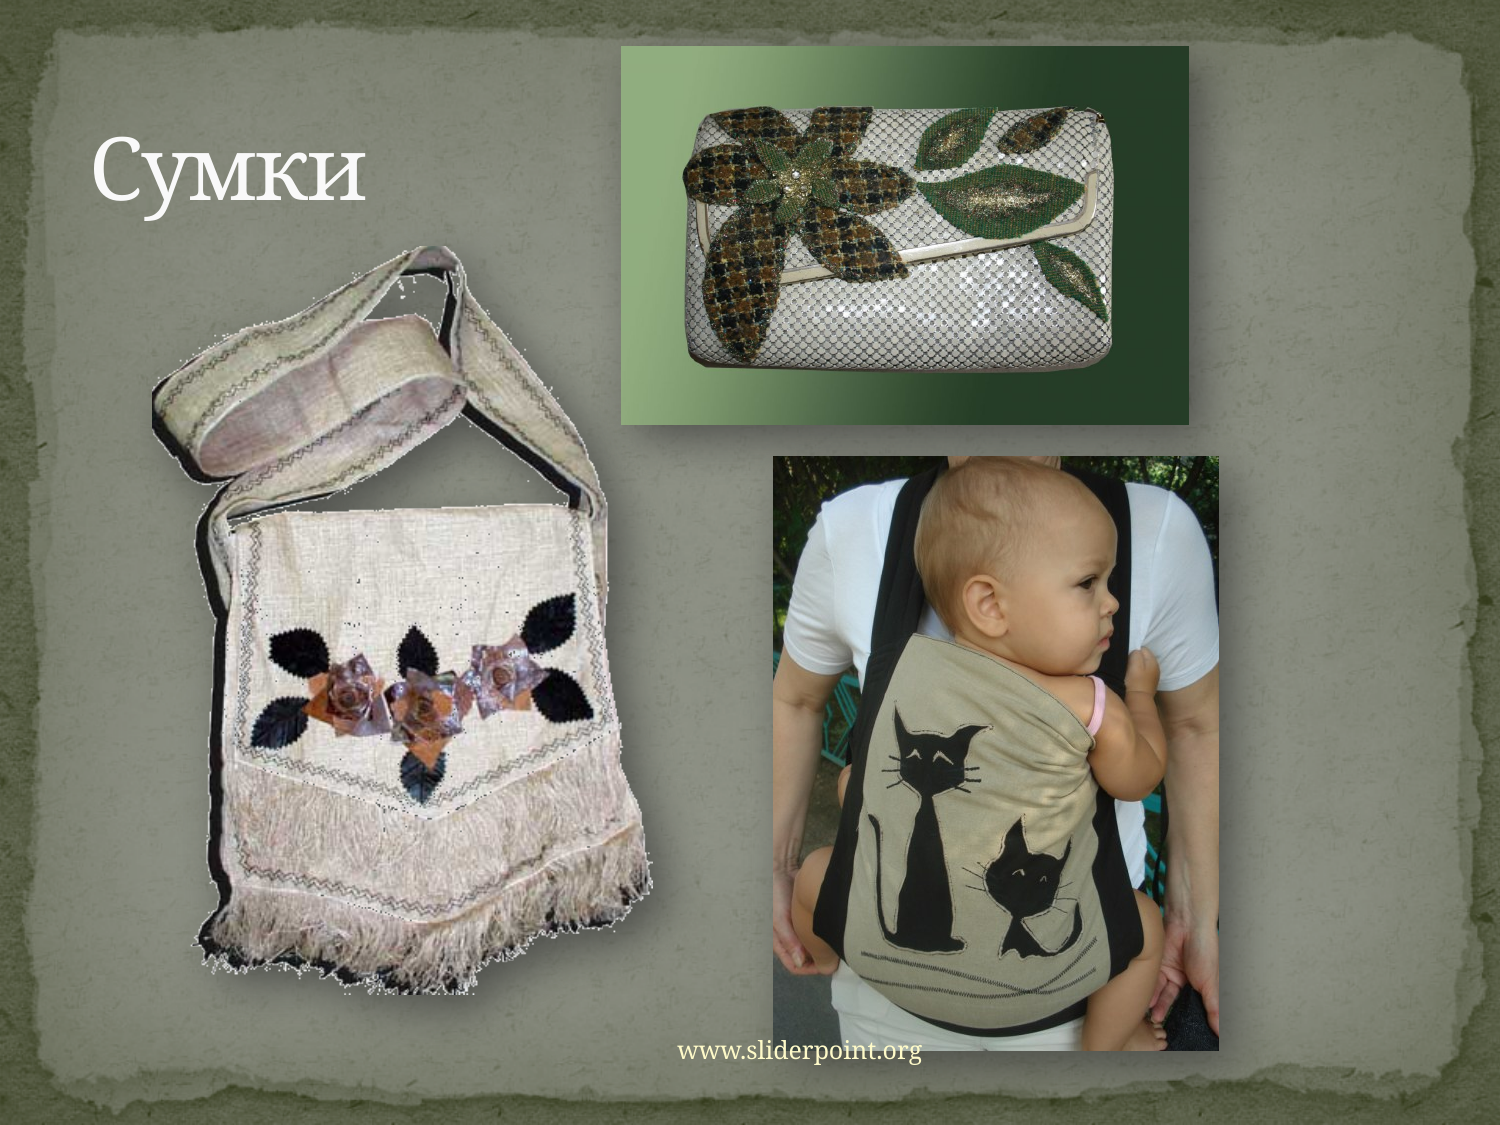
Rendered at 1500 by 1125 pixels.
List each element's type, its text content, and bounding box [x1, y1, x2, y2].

picture [621, 46, 1189, 425]
picture [773, 456, 1219, 1051]
title Сумки [74, 24, 1425, 225]
footer www.sliderpoint.org [350, 1017, 938, 1081]
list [155, 248, 652, 994]
